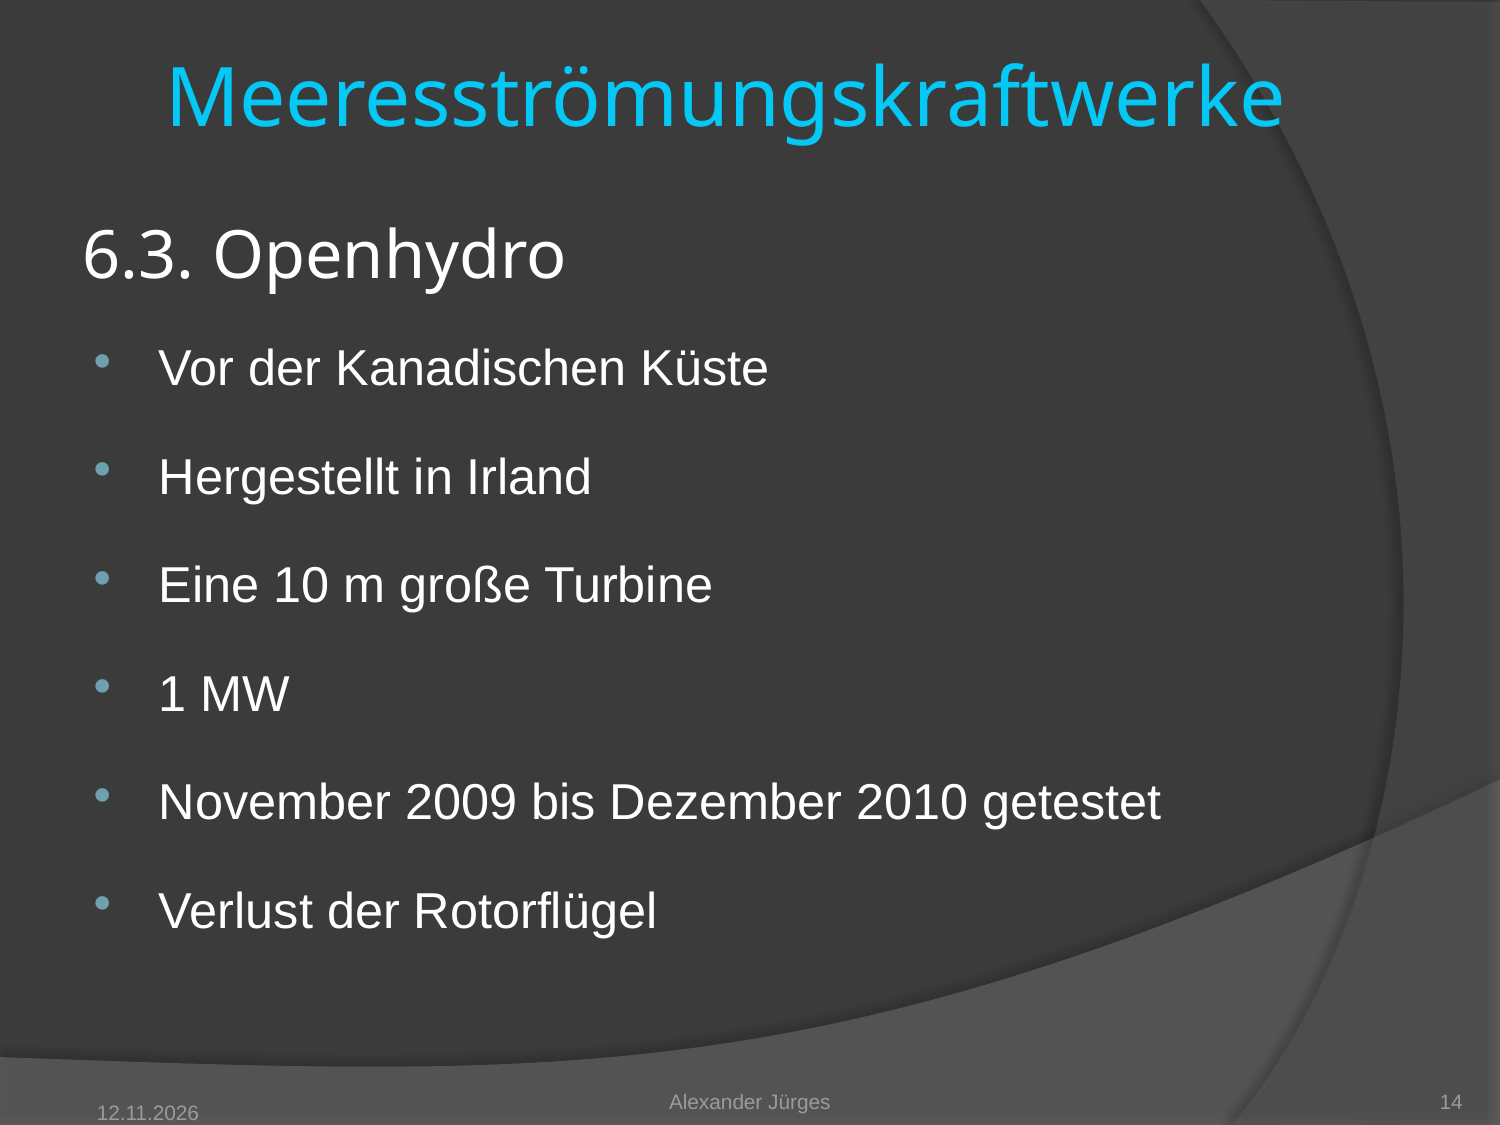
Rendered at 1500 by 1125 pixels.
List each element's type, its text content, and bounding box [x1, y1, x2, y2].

text_box 6.3. Openhydro [74, 187, 1500, 317]
text_box Meeresströmungskraftwerke [157, 0, 1383, 187]
slide_number 14 [1337, 1053, 1463, 1114]
footer Alexander Jürges [512, 1053, 988, 1114]
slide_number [82, 1065, 432, 1125]
list Vor der Kanadischen Küste Hergestellt in Irland Eine 10 m große Turbine 1 MW November 2009 bis Dezember 2010 getestet Verlust der Rotorflügel [75, 328, 1300, 950]
